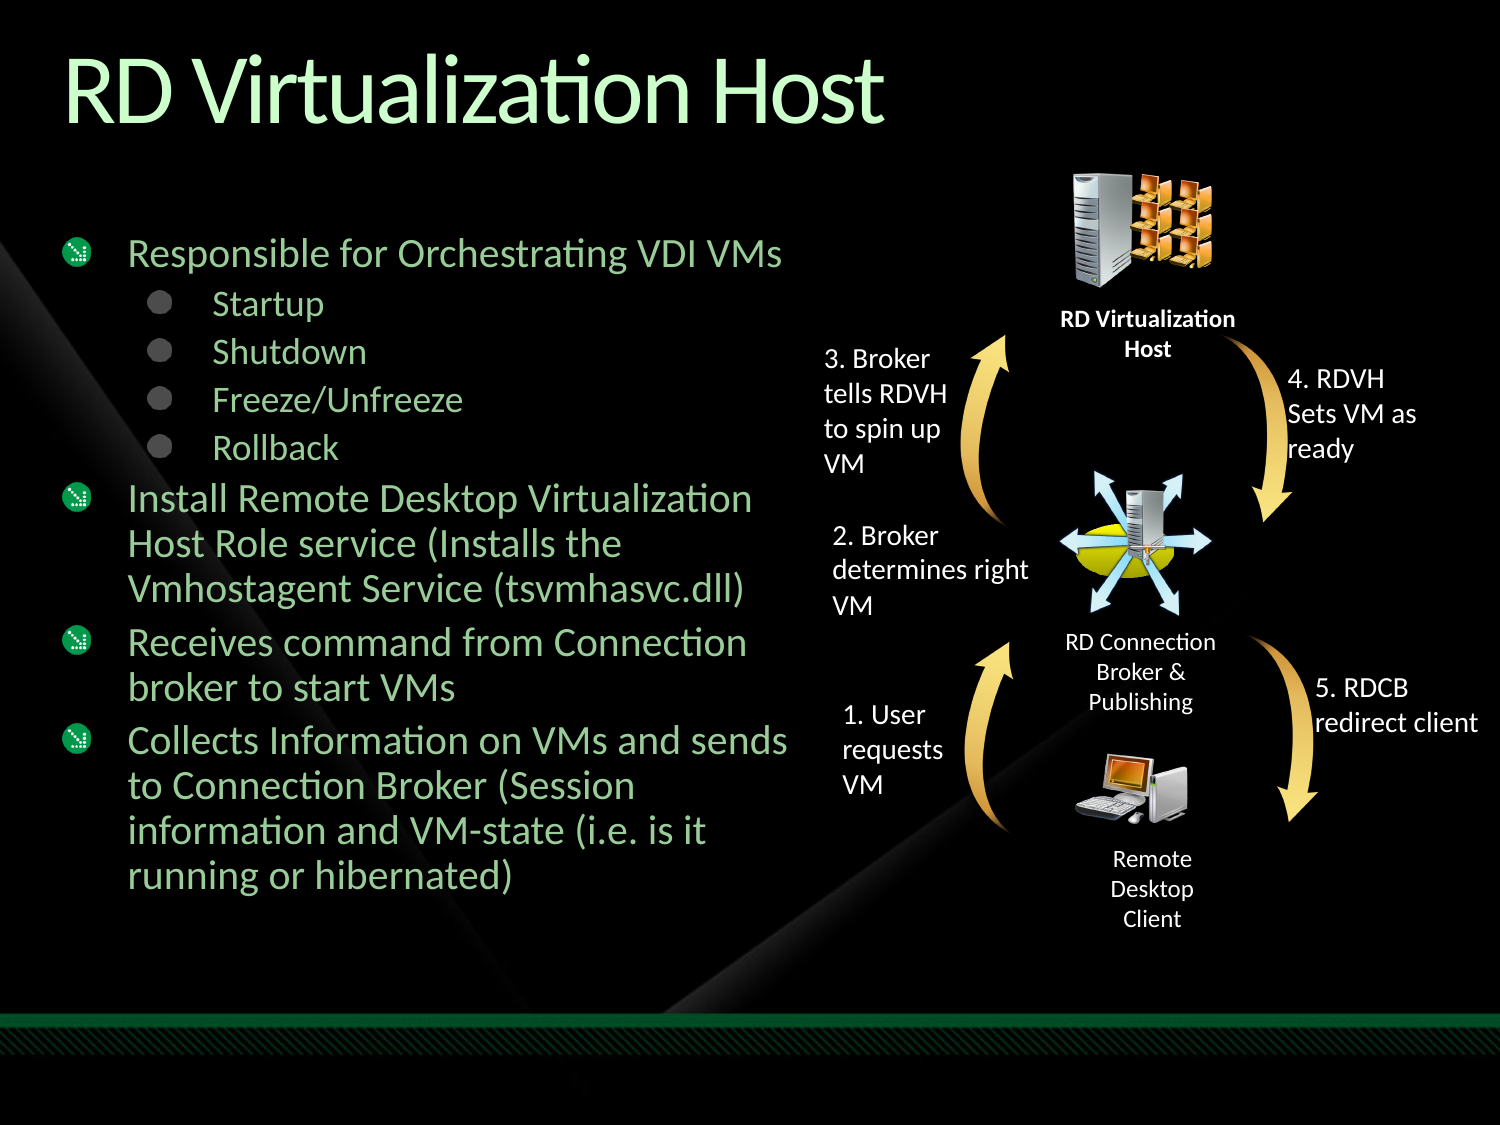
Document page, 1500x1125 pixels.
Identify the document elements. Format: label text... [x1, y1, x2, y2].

text_box 3. Broker tells RDVH to spin up VM [808, 332, 932, 487]
text_box 5. RDCB redirect client [1341, 661, 1500, 746]
title RD Virtualization Host [62, 37, 1438, 147]
text_box 4. RDVH Sets VM as ready [1318, 352, 1453, 473]
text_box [1047, 466, 1235, 725]
text_box 1. User requests VM [827, 687, 936, 808]
picture [0, 0, 1500, 1125]
text_box 2. Broker determines right VM [817, 508, 1041, 629]
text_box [1075, 752, 1230, 892]
list Responsible for Orchestrating VDI VMs Startup Shutdown Freeze/Unfreeze Rollback Install Remote Desktop Virtualization Host Role service (Installs the Vmhostagent Service (tsvmhasvc.dll) Receives command from Connection broker to start VMs Collects Information on VMs and sends to Connection Broker (Session information and VM-state (i.e. is it running or hibernated) [62, 231, 828, 583]
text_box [1034, 172, 1263, 372]
